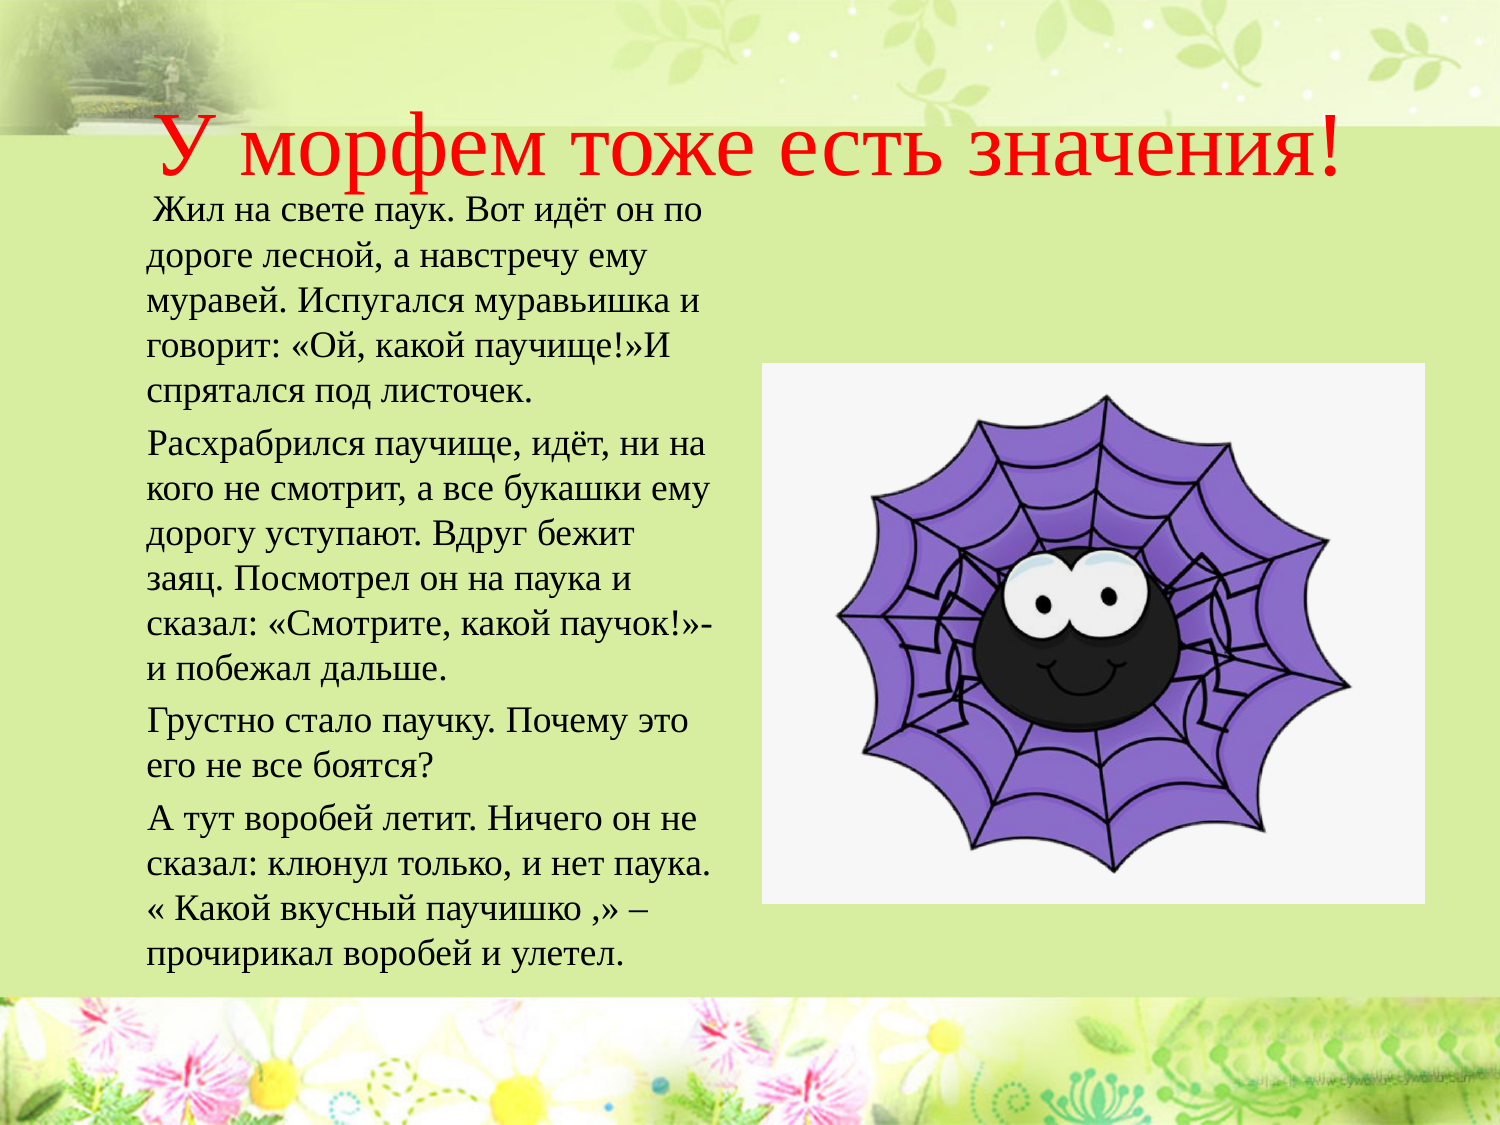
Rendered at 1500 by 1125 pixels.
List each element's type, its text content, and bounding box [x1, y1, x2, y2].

title У морфем тоже есть значения! [74, 44, 1426, 233]
picture [0, 0, 1500, 1125]
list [762, 363, 1426, 904]
list Жил на свете паук. Вот идёт он по дороге лесной, а навстречу ему муравей. Испугался муравьишка и говорит: «Ой, какой паучище!»И спрятался под листочек. Расхрабрился паучище, идёт, ни на кого не смотрит, а все букашки ему дорогу уступают. Вдруг бежит заяц. Посмотрел он на паука и сказал: «Смотрите, какой паучок!»- и побежал дальше. Грустно стало паучку. Почему это его не все боятся? А тут воробей летит. Ничего он не сказал: клюнул только, и нет паука. « Какой вкусный паучишко ,» – прочирикал воробей и улетел. [74, 172, 738, 1006]
